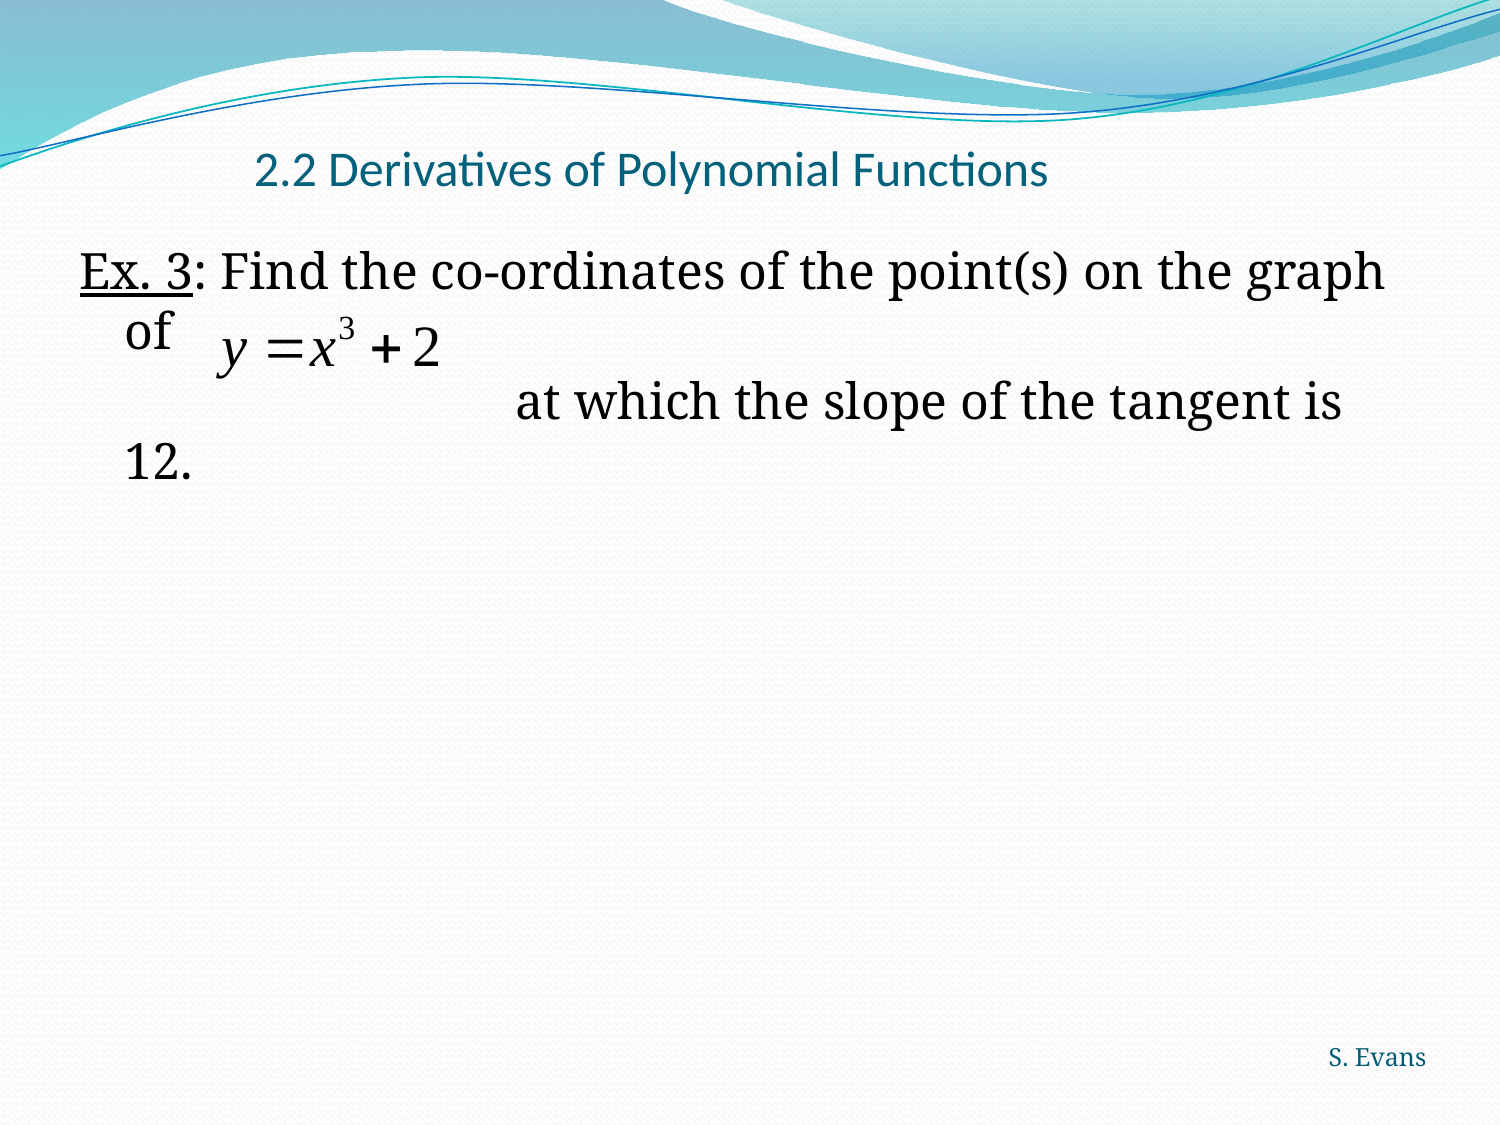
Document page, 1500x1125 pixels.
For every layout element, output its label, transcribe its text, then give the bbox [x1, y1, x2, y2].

title 2.2 Derivatives of Polynomial Functions [253, 115, 1425, 197]
footer S. Evans [1328, 1011, 1441, 1072]
list Ex. 3: Find the co-ordinates of the point(s) on the graph of at which the slope of the tangent is 12. [64, 231, 1415, 1069]
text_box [206, 302, 451, 391]
